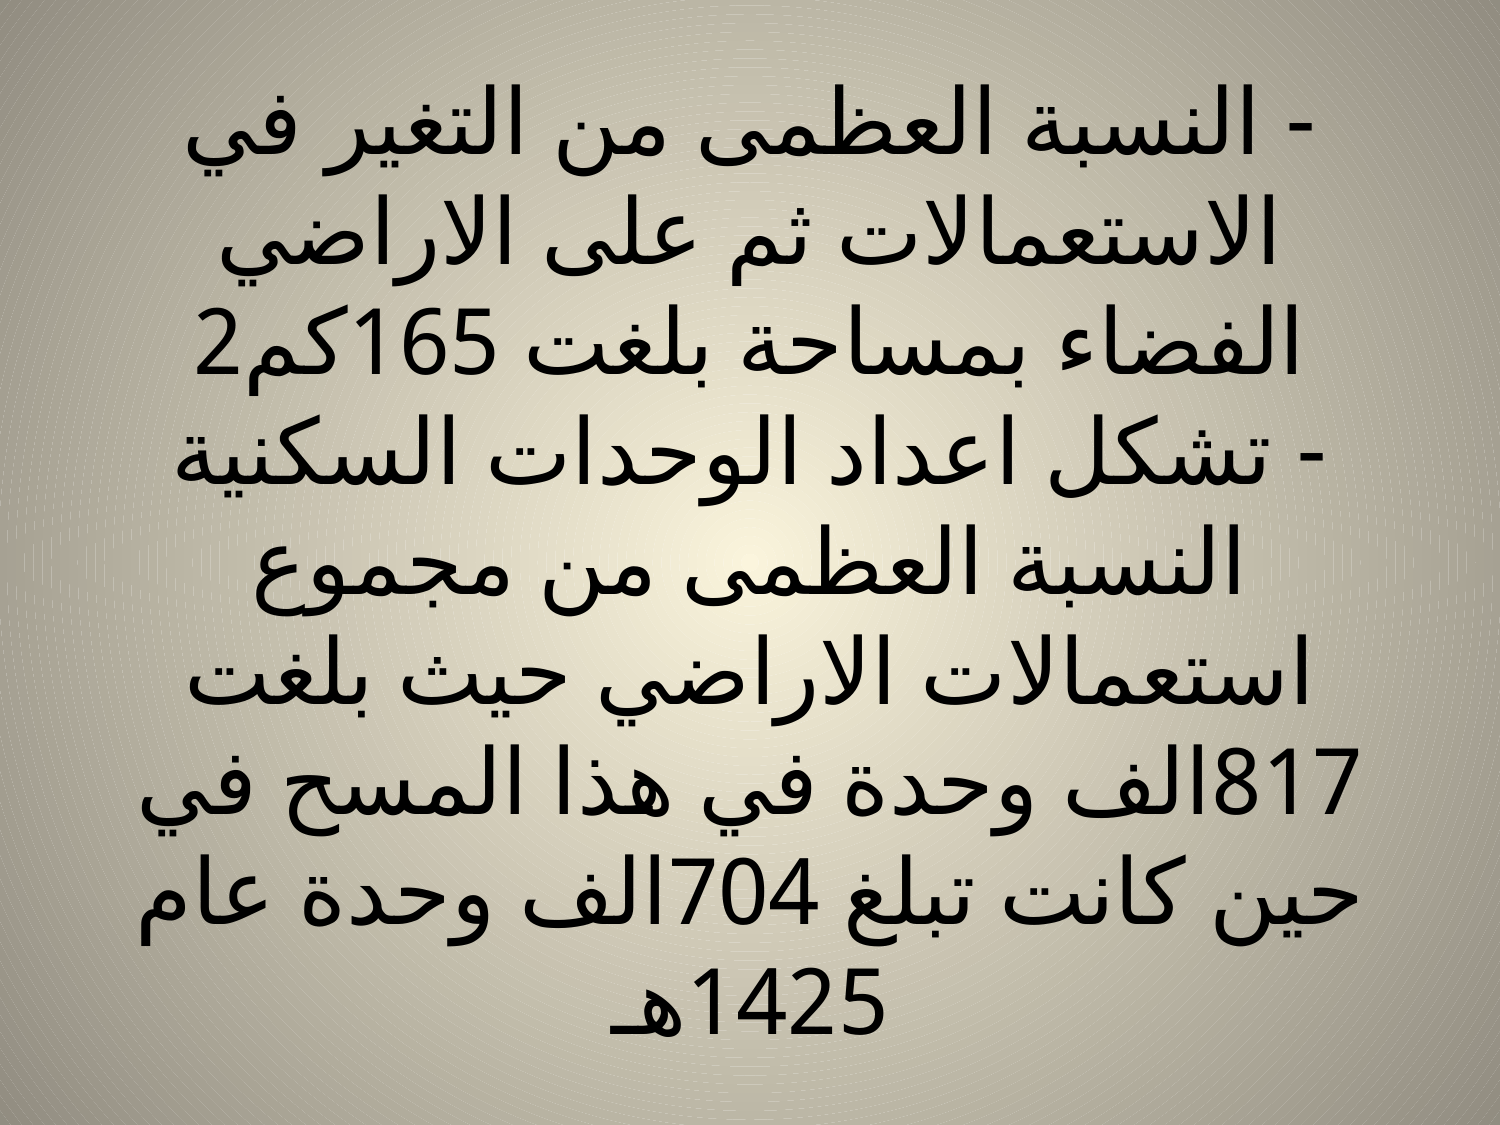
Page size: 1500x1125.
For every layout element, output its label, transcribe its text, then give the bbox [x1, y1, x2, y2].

title - النسبة العظمى من التغير في الاستعمالات ثم على الاراضي الفضاء بمساحة بلغت 165كم2 - تشكل اعداد الوحدات السكنية النسبة العظمى من مجموع استعمالات الاراضي حيث بلغت 817الف وحدة في هذا المسح في حين كانت تبلغ 704الف وحدة عام 1425هـ [75, 45, 1425, 1071]
